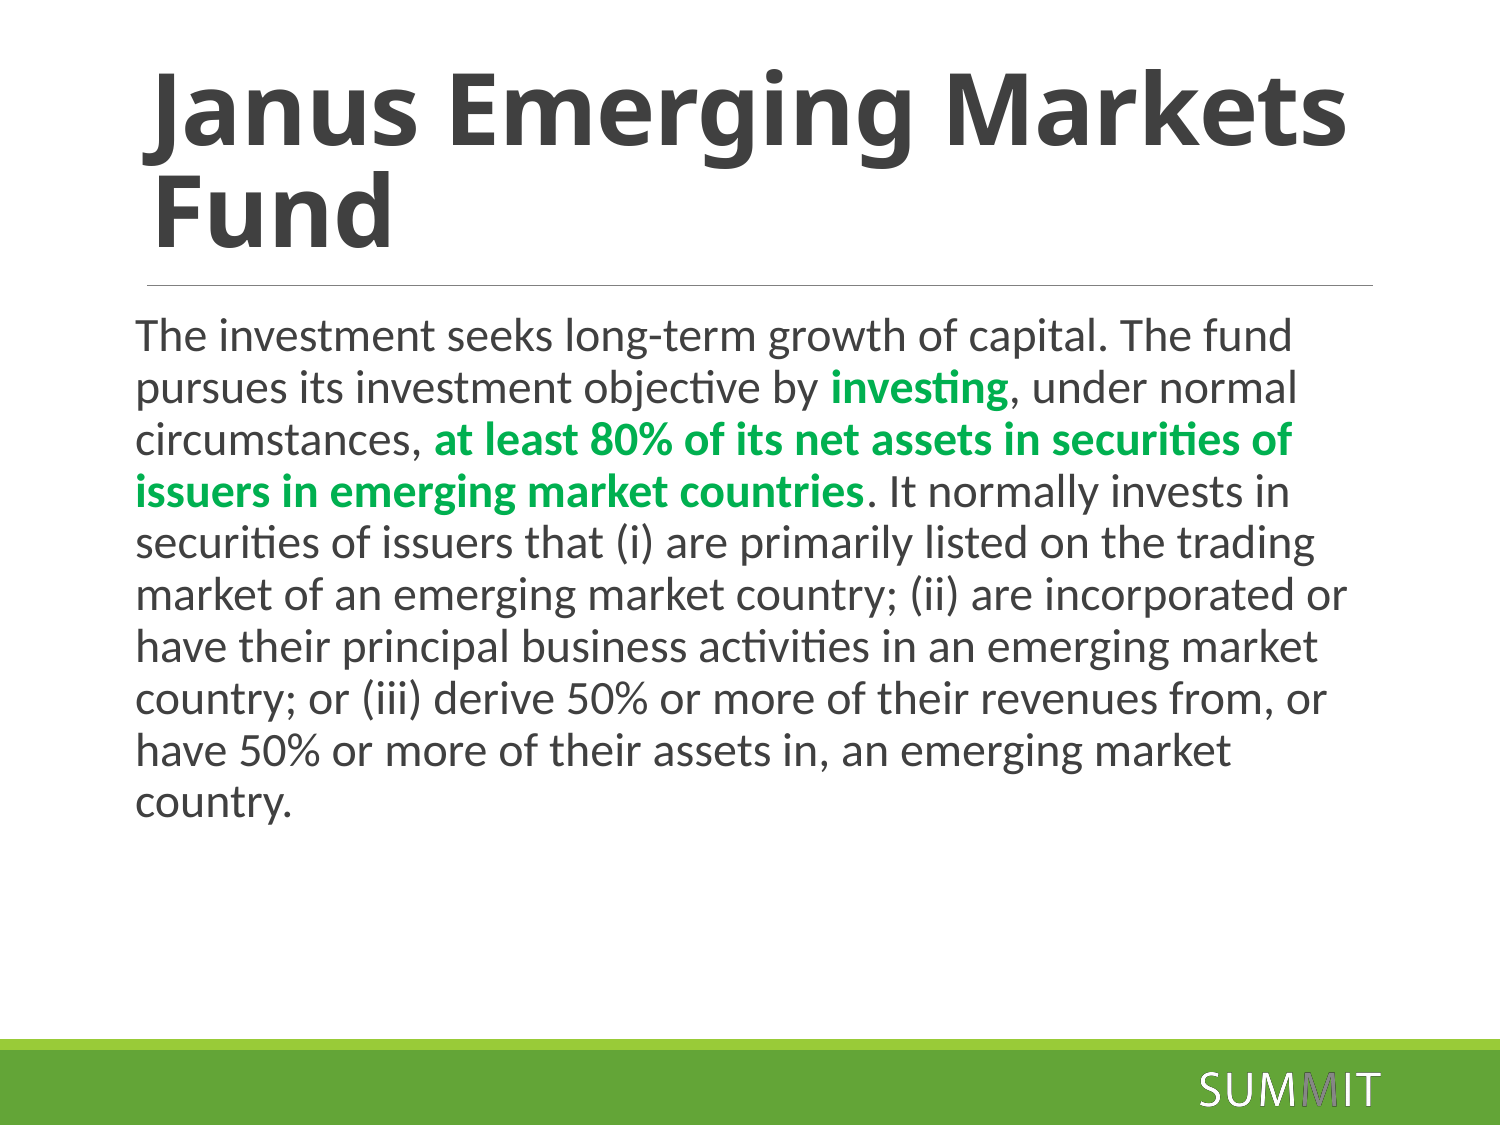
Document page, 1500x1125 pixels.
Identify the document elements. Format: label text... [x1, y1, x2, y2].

list The investment seeks long-term growth of capital. The fund pursues its investment objective by investing, under normal circumstances, at least 80% of its net assets in securities of issuers in emerging market countries. It normally invests in securities of issuers that (i) are primarily listed on the trading market of an emerging market country; (ii) are incorporated or have their principal business activities in an emerging market country; or (iii) derive 50% or more of their revenues from, or have 50% or more of their assets in, an emerging market country. [135, 302, 1373, 963]
title Janus Emerging Markets Fund [135, 47, 1373, 285]
picture [1196, 1024, 1386, 1125]
